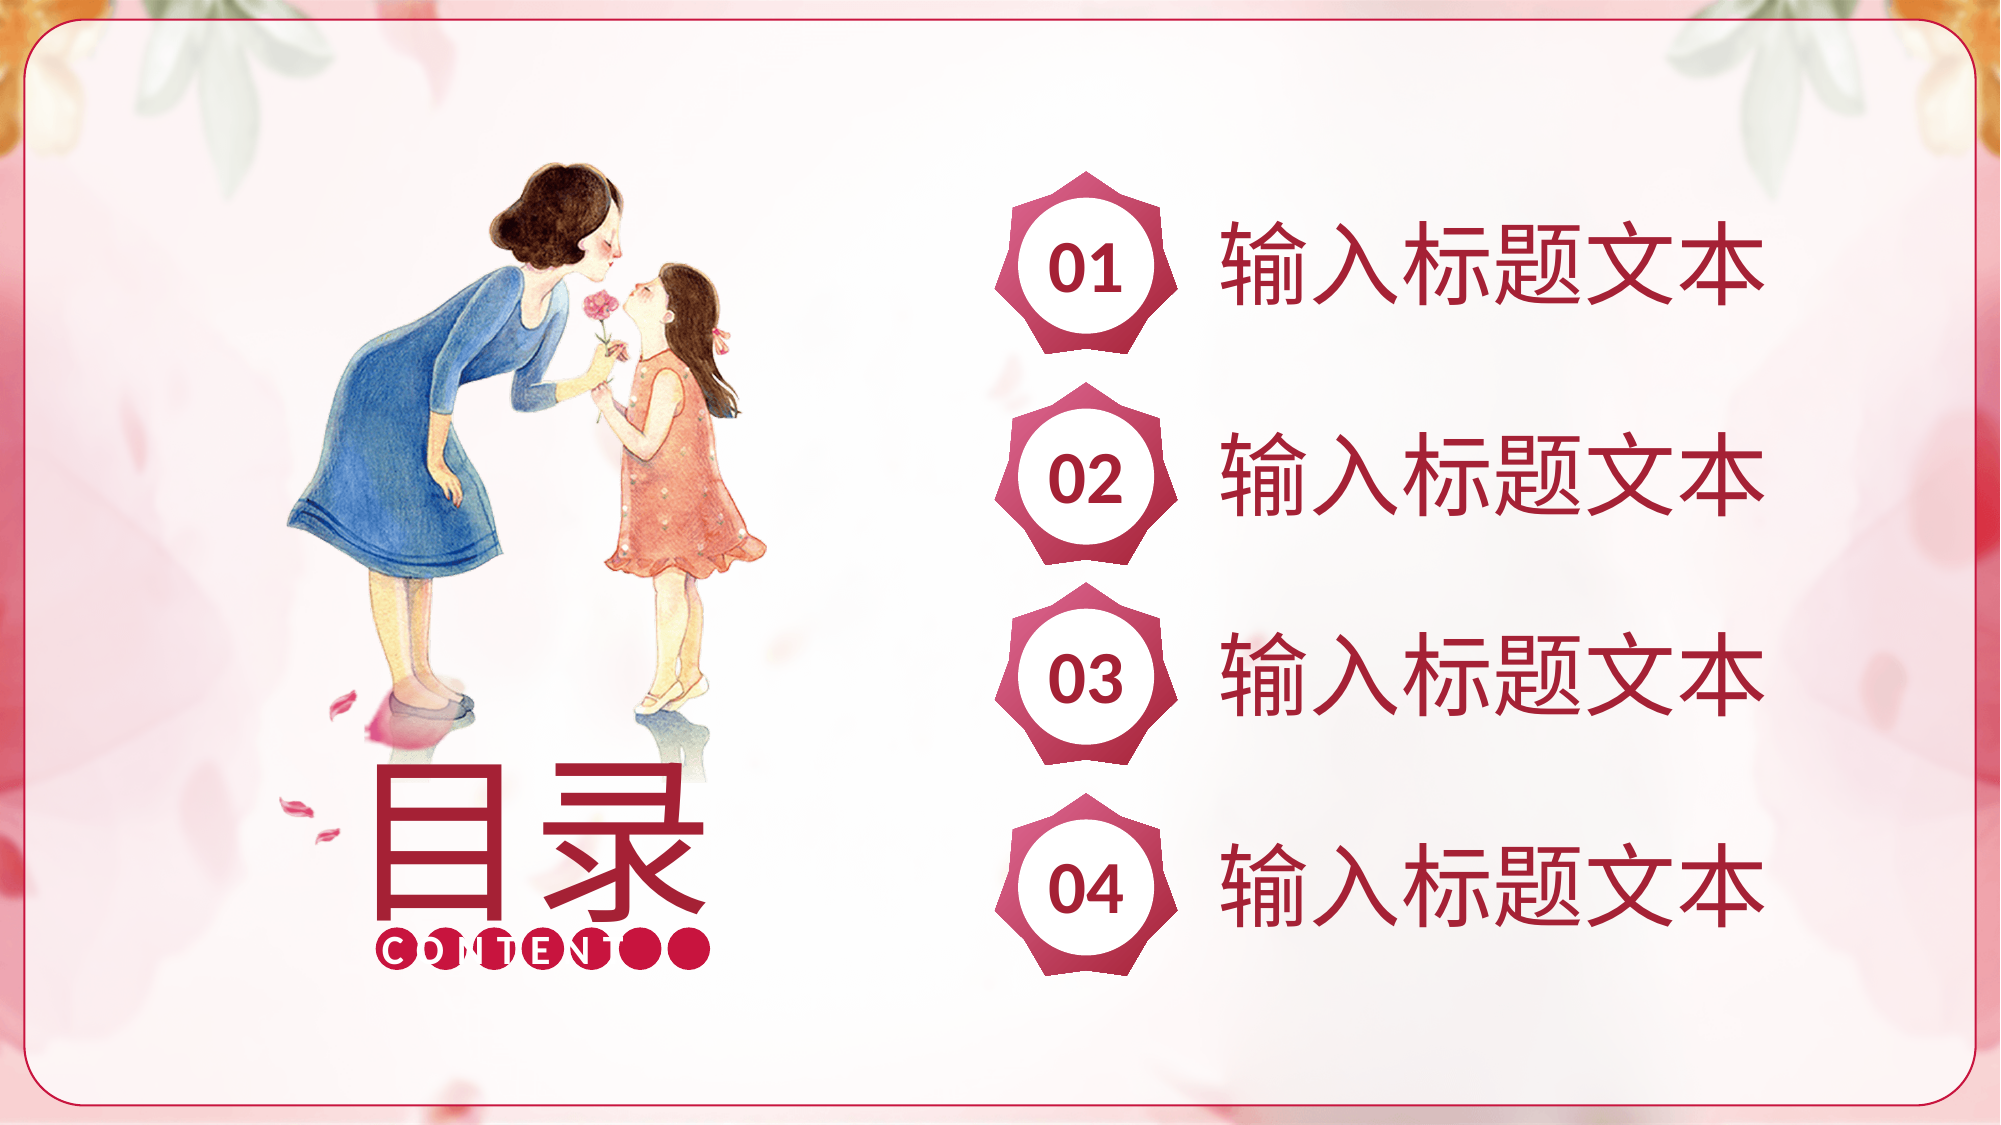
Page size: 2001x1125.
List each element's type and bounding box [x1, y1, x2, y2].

text_box [994, 171, 1178, 354]
text_box [994, 382, 1178, 565]
text_box [994, 793, 1178, 976]
picture [0, 0, 2000, 1125]
text_box [994, 582, 1178, 765]
text_box [366, 915, 732, 982]
